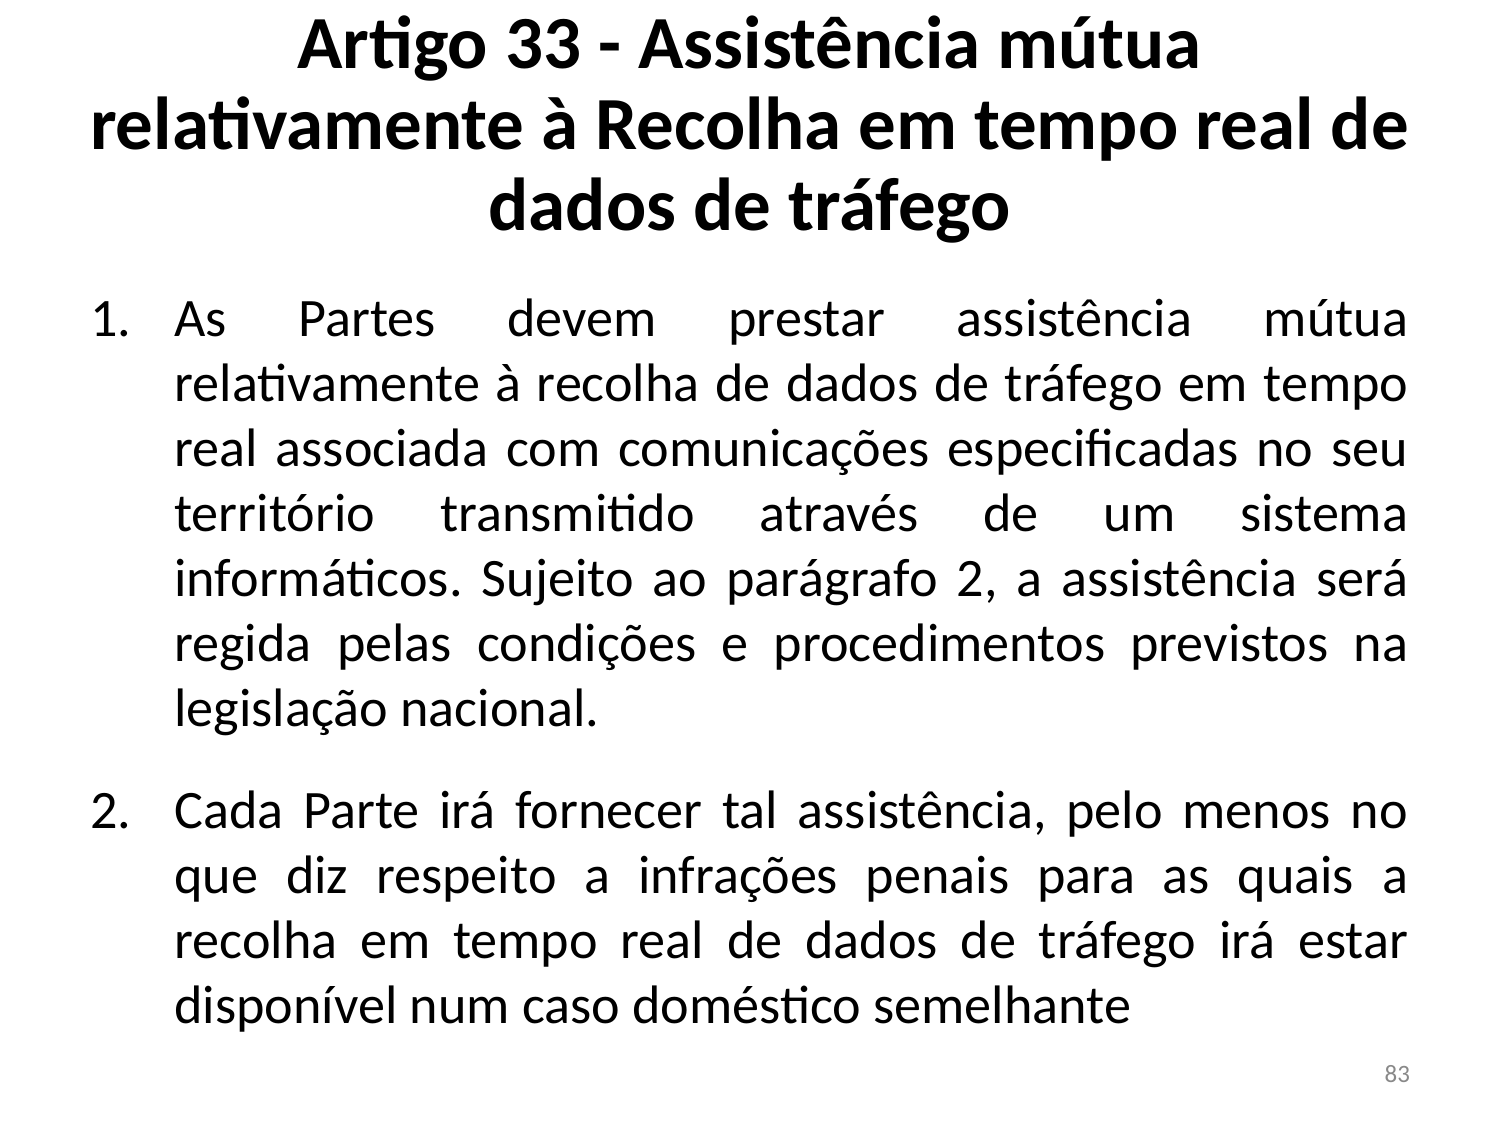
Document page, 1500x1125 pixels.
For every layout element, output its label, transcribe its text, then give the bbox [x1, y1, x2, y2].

slide_number 83 [1074, 1042, 1425, 1103]
title Artigo 33 - Assistência mútua relativamente à Recolha em tempo real de dados de tráfego [75, 45, 1425, 206]
list As Partes devem prestar assistência mútua relativamente à recolha de dados de tráfego em tempo real associada com comunicações especificadas no seu território transmitido através de um sistema informáticos. Sujeito ao parágrafo 2, a assistência será regida pelas condições e procedimentos previstos na legislação nacional. Cada Parte irá fornecer tal assistência, pelo menos no que diz respeito a infrações penais para as quais a recolha em tempo real de dados de tráfego irá estar disponível num caso doméstico semelhante [75, 274, 1425, 1039]
